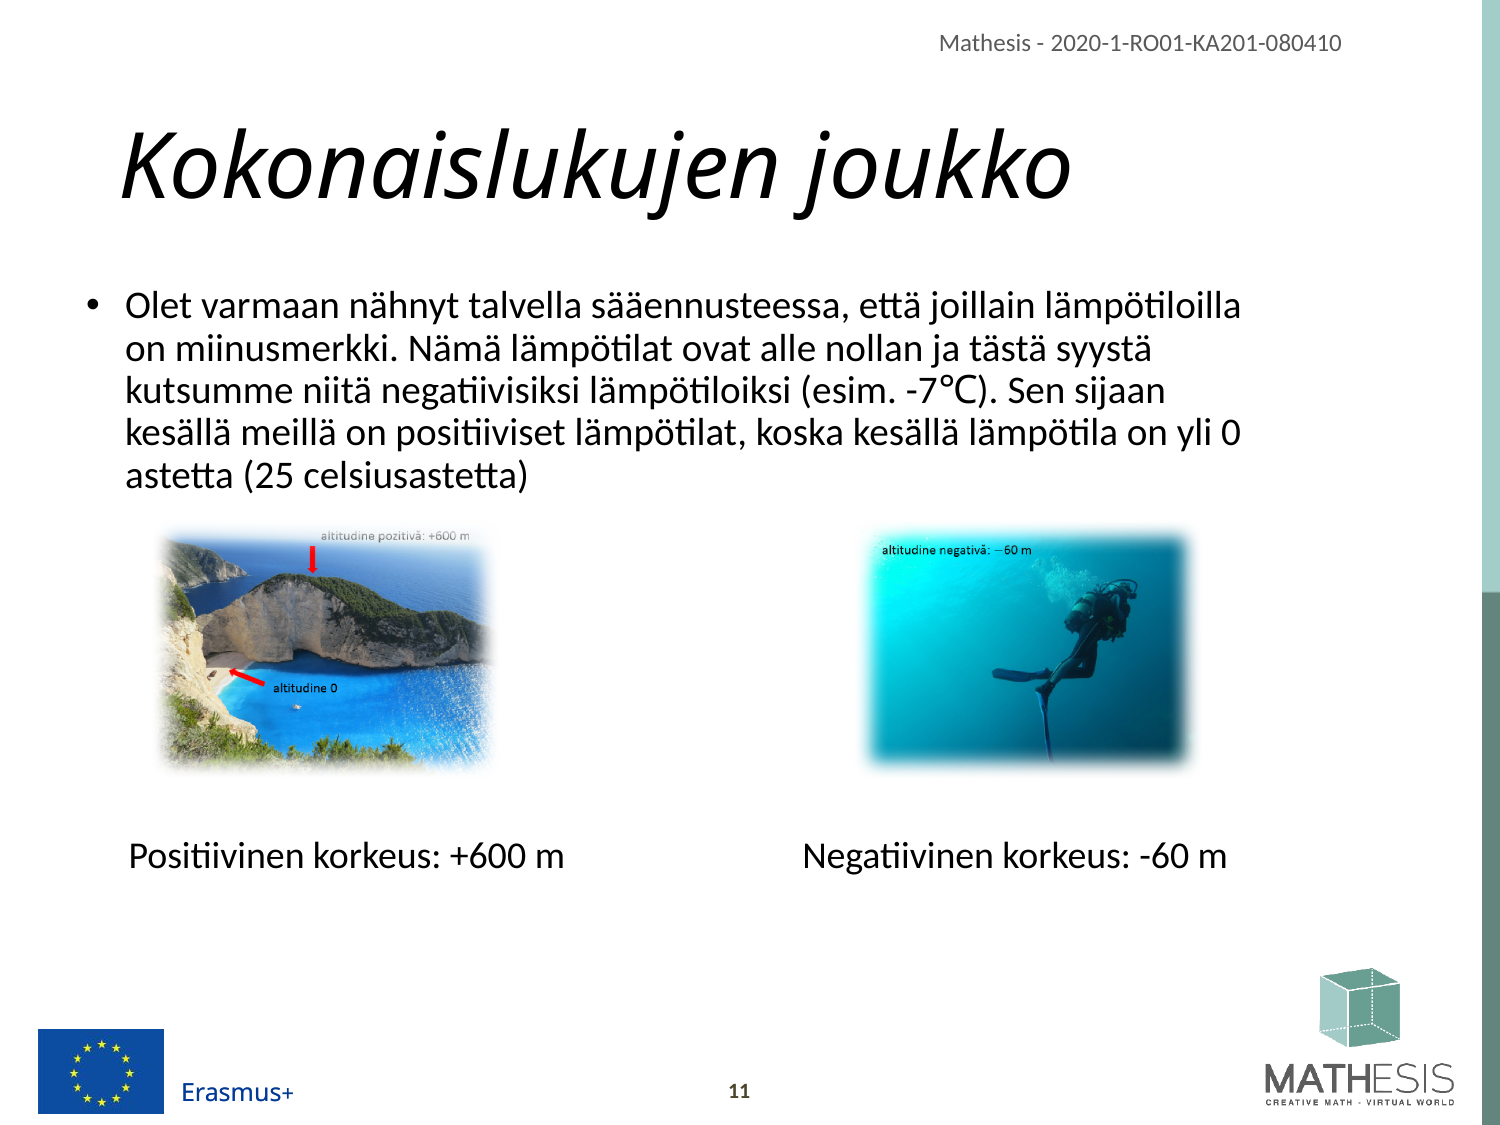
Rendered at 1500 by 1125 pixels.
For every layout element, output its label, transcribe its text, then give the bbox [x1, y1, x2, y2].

picture [853, 519, 1203, 780]
list Olet varmaan nähnyt talvella sääennusteessa, että joillain lämpötiloilla on miinusmerkki. Nämä lämpötilat ovat alle nollan ja tästä syystä kutsumme niitä negatiivisiksi lämpötiloiksi (esim. -7℃). Sen sijaan kesällä meillä on positiiviset lämpötilat, koska kesällä lämpötila on yli 0 astetta (25 celsiusastetta) Positiivinen korkeus: +600 m Negatiivinen korkeus: -60 m [71, 277, 1273, 892]
picture [38, 1029, 164, 1114]
picture [151, 519, 501, 779]
title Kokonaislukujen joukko [103, 59, 1397, 278]
